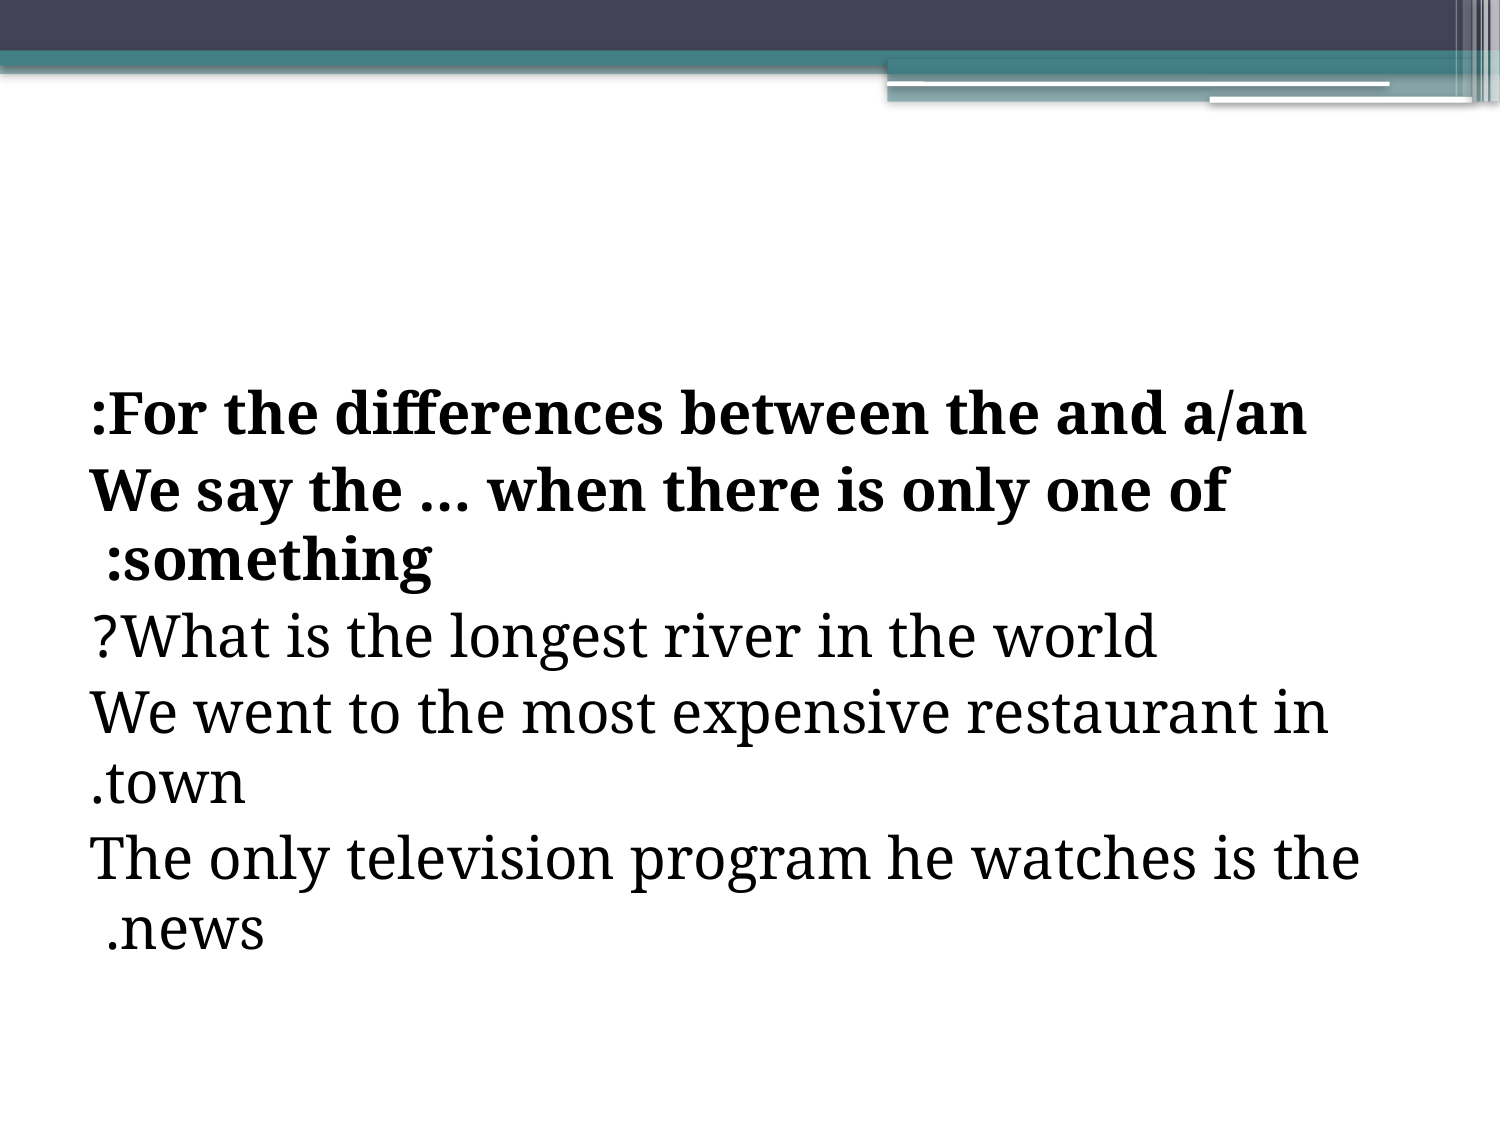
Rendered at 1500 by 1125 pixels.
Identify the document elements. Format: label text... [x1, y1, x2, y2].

list For the differences between the and a/an: We say the … when there is only one of something: What is the longest river in the world? We went to the most expensive restaurant in town. The only television program he watches is the news. [75, 368, 1425, 1079]
